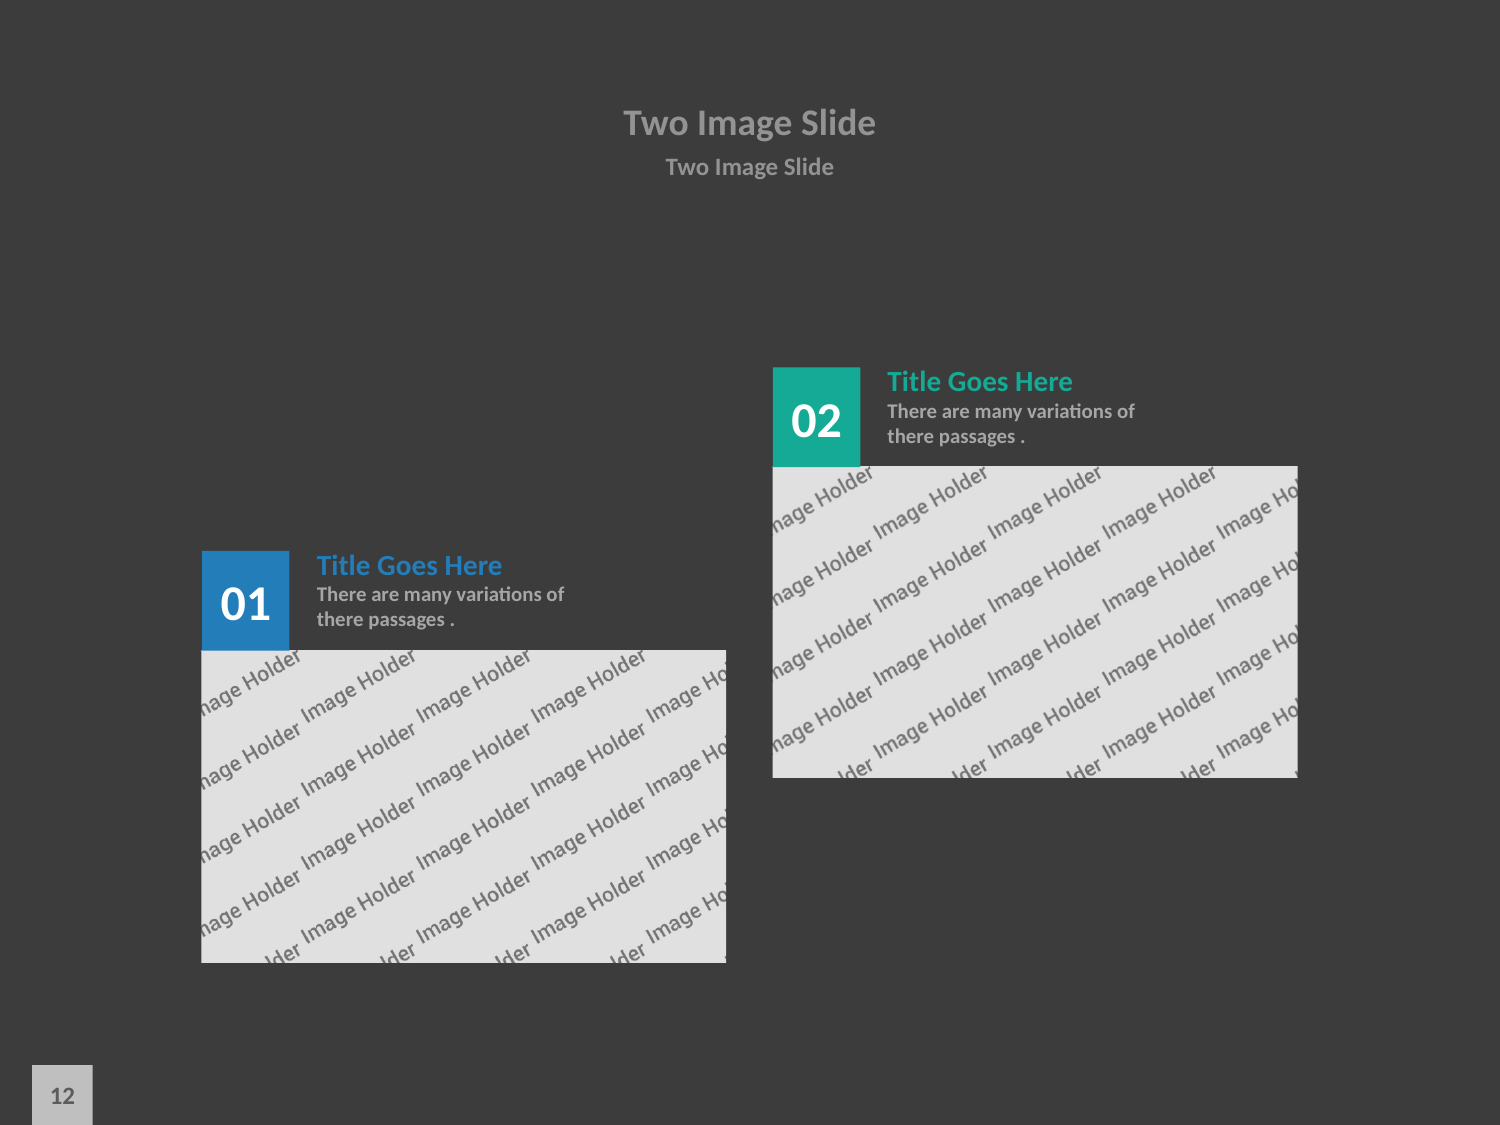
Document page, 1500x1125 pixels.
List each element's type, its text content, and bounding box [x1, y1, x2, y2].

picture [200, 649, 727, 963]
text_box Title Goes Here There are many variations of there passages . [302, 538, 630, 639]
text_box Title Goes Here There are many variations of there passages . [872, 355, 1201, 455]
title Two Image Slide [287, 91, 1213, 150]
list Two Image Slide [412, 149, 1088, 183]
picture [772, 466, 1298, 778]
text_box 02 [772, 367, 861, 465]
text_box 01 [202, 550, 290, 648]
